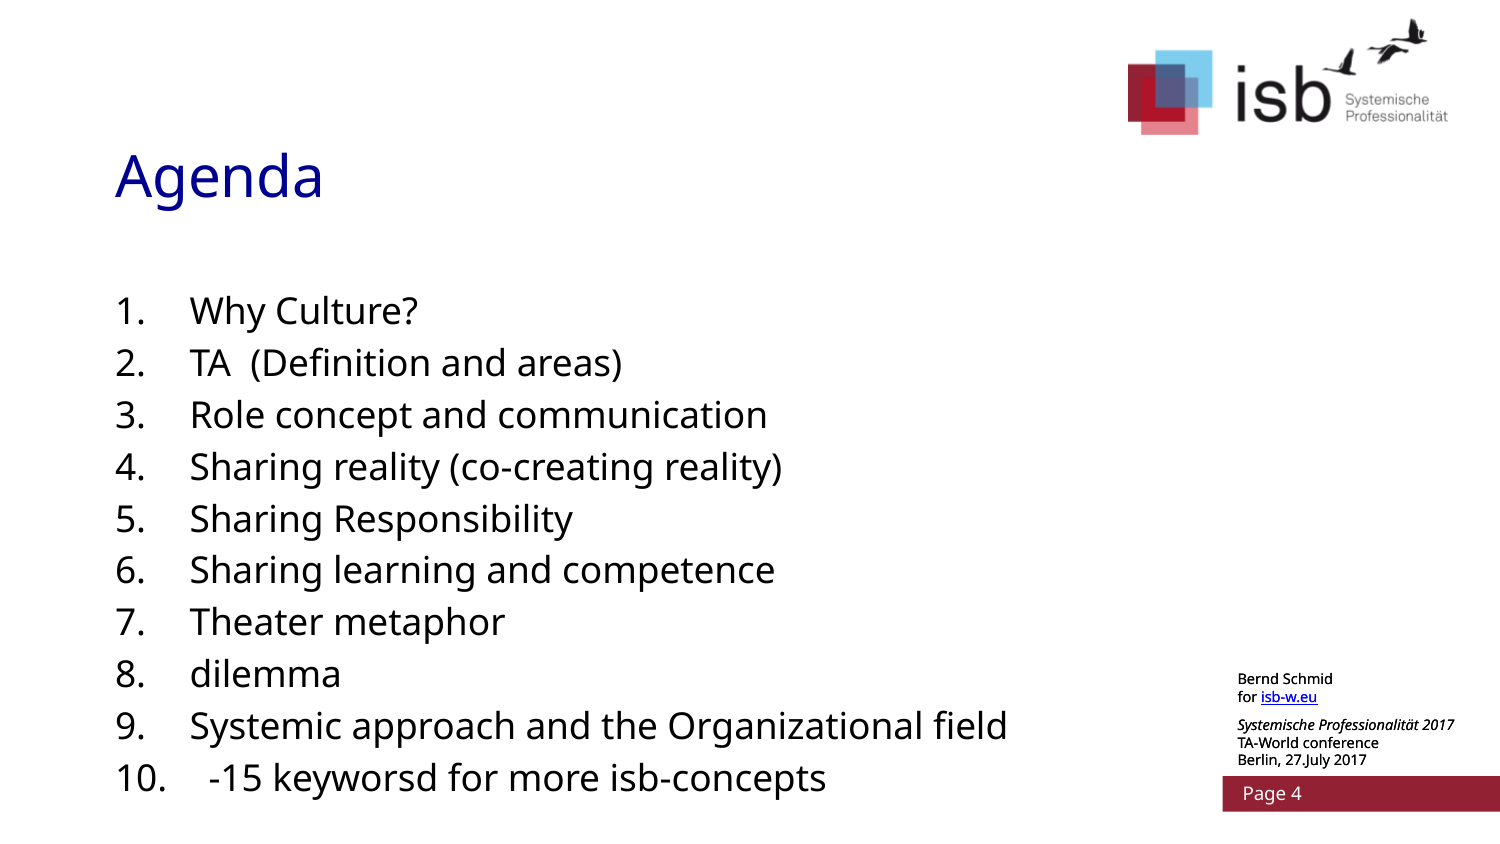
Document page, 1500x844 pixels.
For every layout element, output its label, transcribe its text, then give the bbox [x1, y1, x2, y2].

title Agenda [100, 67, 1223, 280]
slide_number Page 4 [1222, 776, 1500, 812]
list Why Culture? TA (Definition and areas) Role concept and communication Sharing reality (co-creating reality) Sharing Responsibility Sharing learning and competence Theater metaphor dilemma Systemic approach and the Organizational field -15 keyworsd for more isb-concepts [100, 280, 1223, 812]
text_box Bernd Schmid for isb-w.eu Systemische Professionalität 2017 TA-World conference Berlin, 27.July 2017 [1222, 543, 1500, 776]
picture [1128, 14, 1461, 139]
